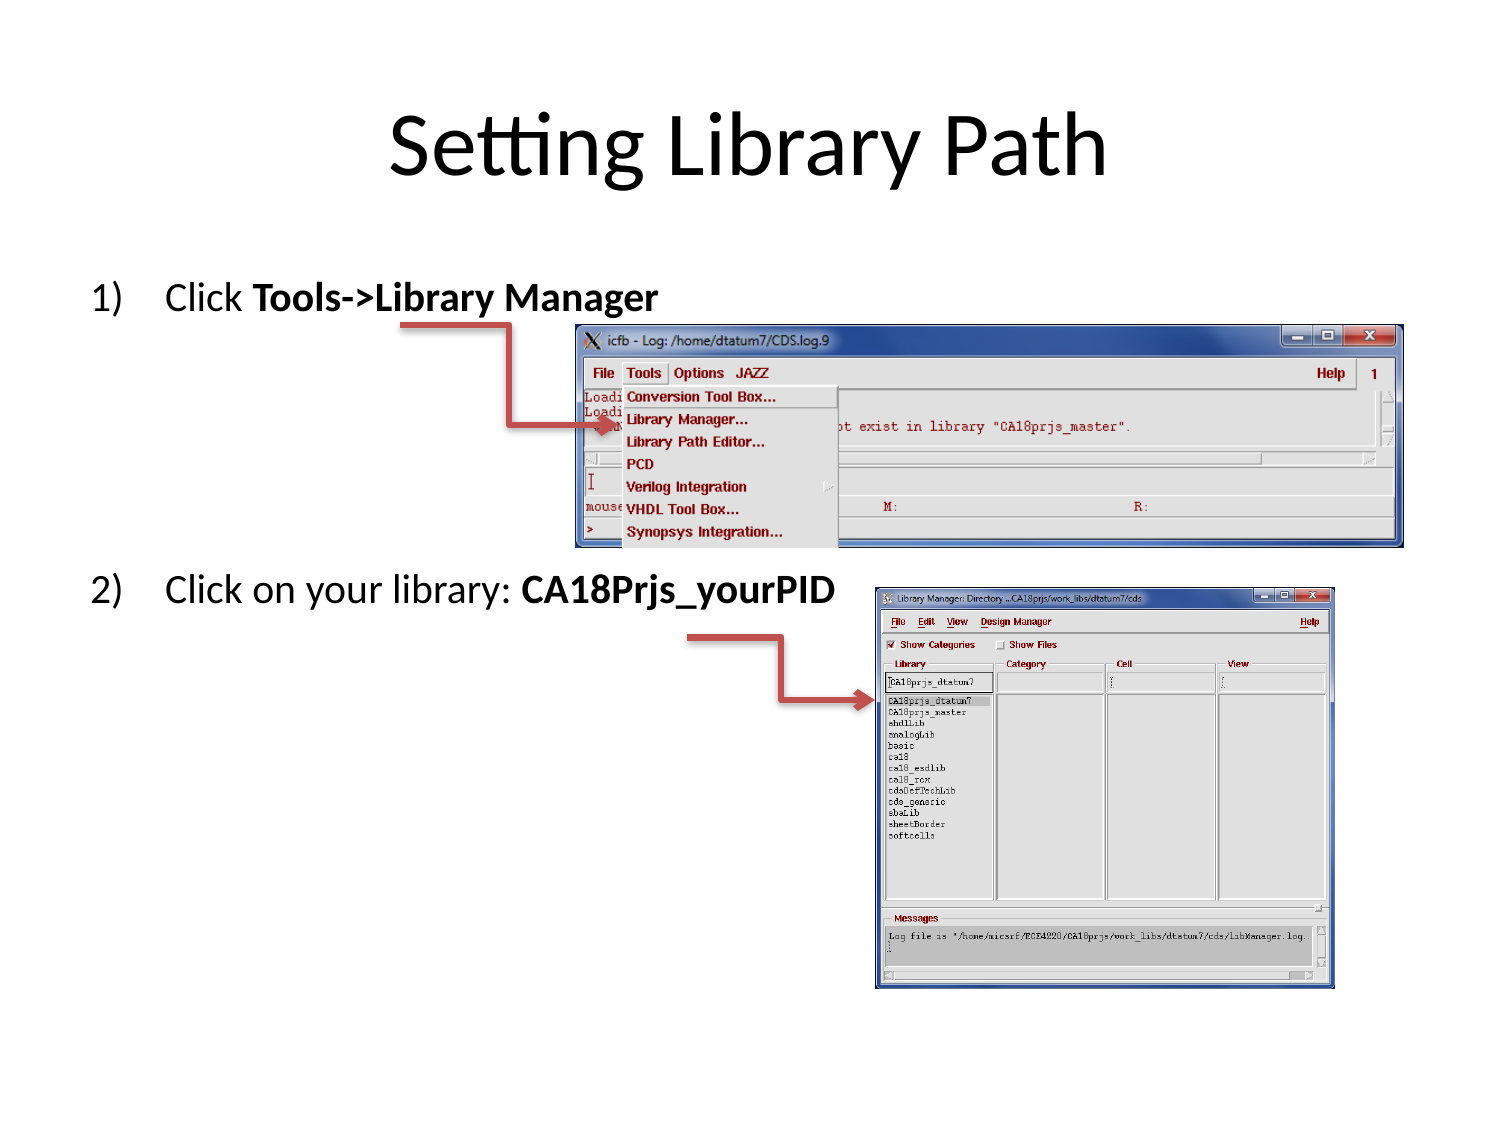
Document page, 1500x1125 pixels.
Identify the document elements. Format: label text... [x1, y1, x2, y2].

list Click Tools->Library Manager Click on your library: CA18Prjs_yourPID [75, 262, 1425, 1005]
picture [574, 324, 1405, 548]
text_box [399, 324, 619, 426]
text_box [687, 637, 876, 701]
title Setting Library Path [75, 45, 1425, 233]
picture [874, 587, 1336, 990]
